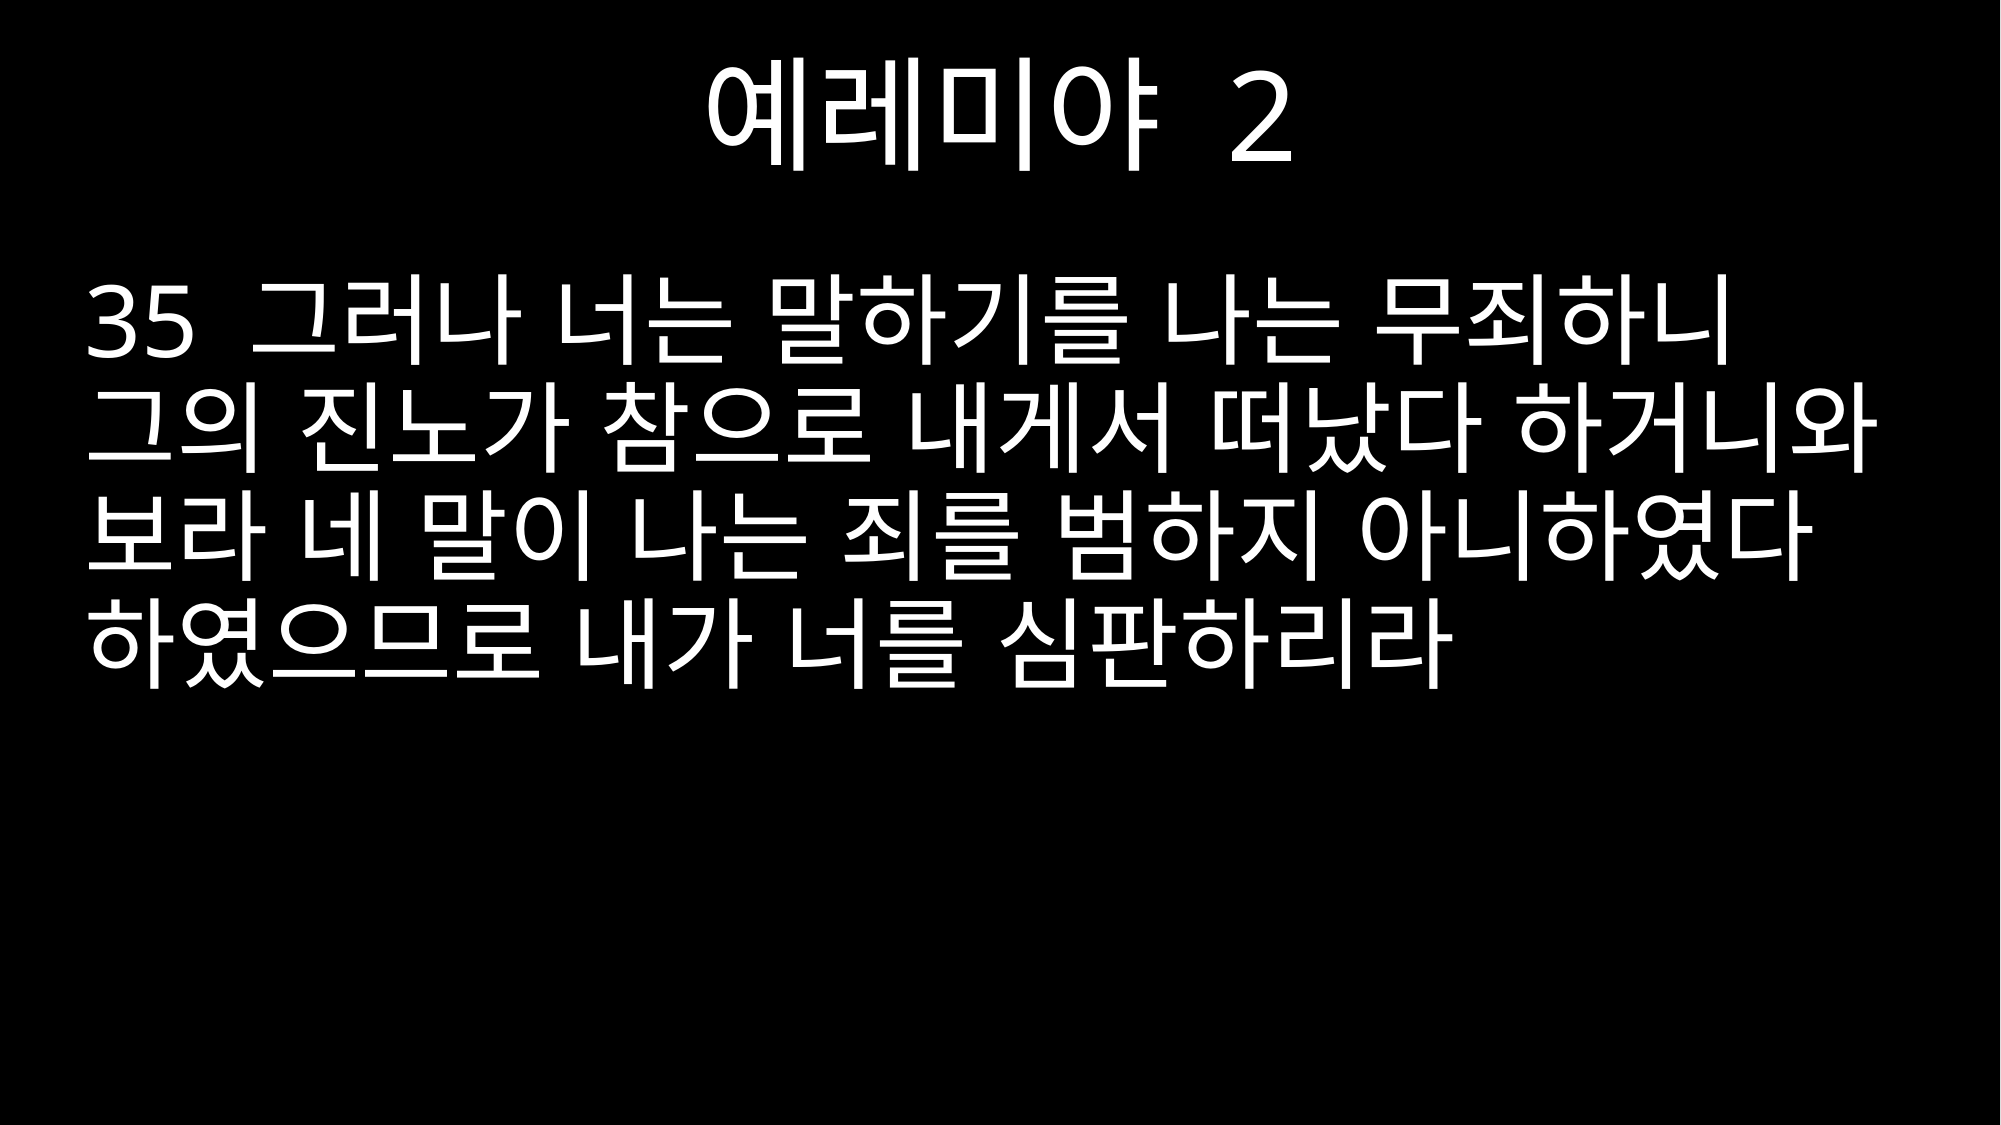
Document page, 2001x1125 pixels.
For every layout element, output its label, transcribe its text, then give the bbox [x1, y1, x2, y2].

footer 예레미야 2 [0, 32, 2000, 192]
picture [0, 0, 2001, 1125]
list 35 그러나 너는 말하기를 나는 무죄하니 그의 진노가 참으로 내게서 떠났다 하거니와 보라 네 말이 나는 죄를 범하지 아니하였다 하였으므로 내가 너를 심판하리라 [69, 263, 1953, 423]
